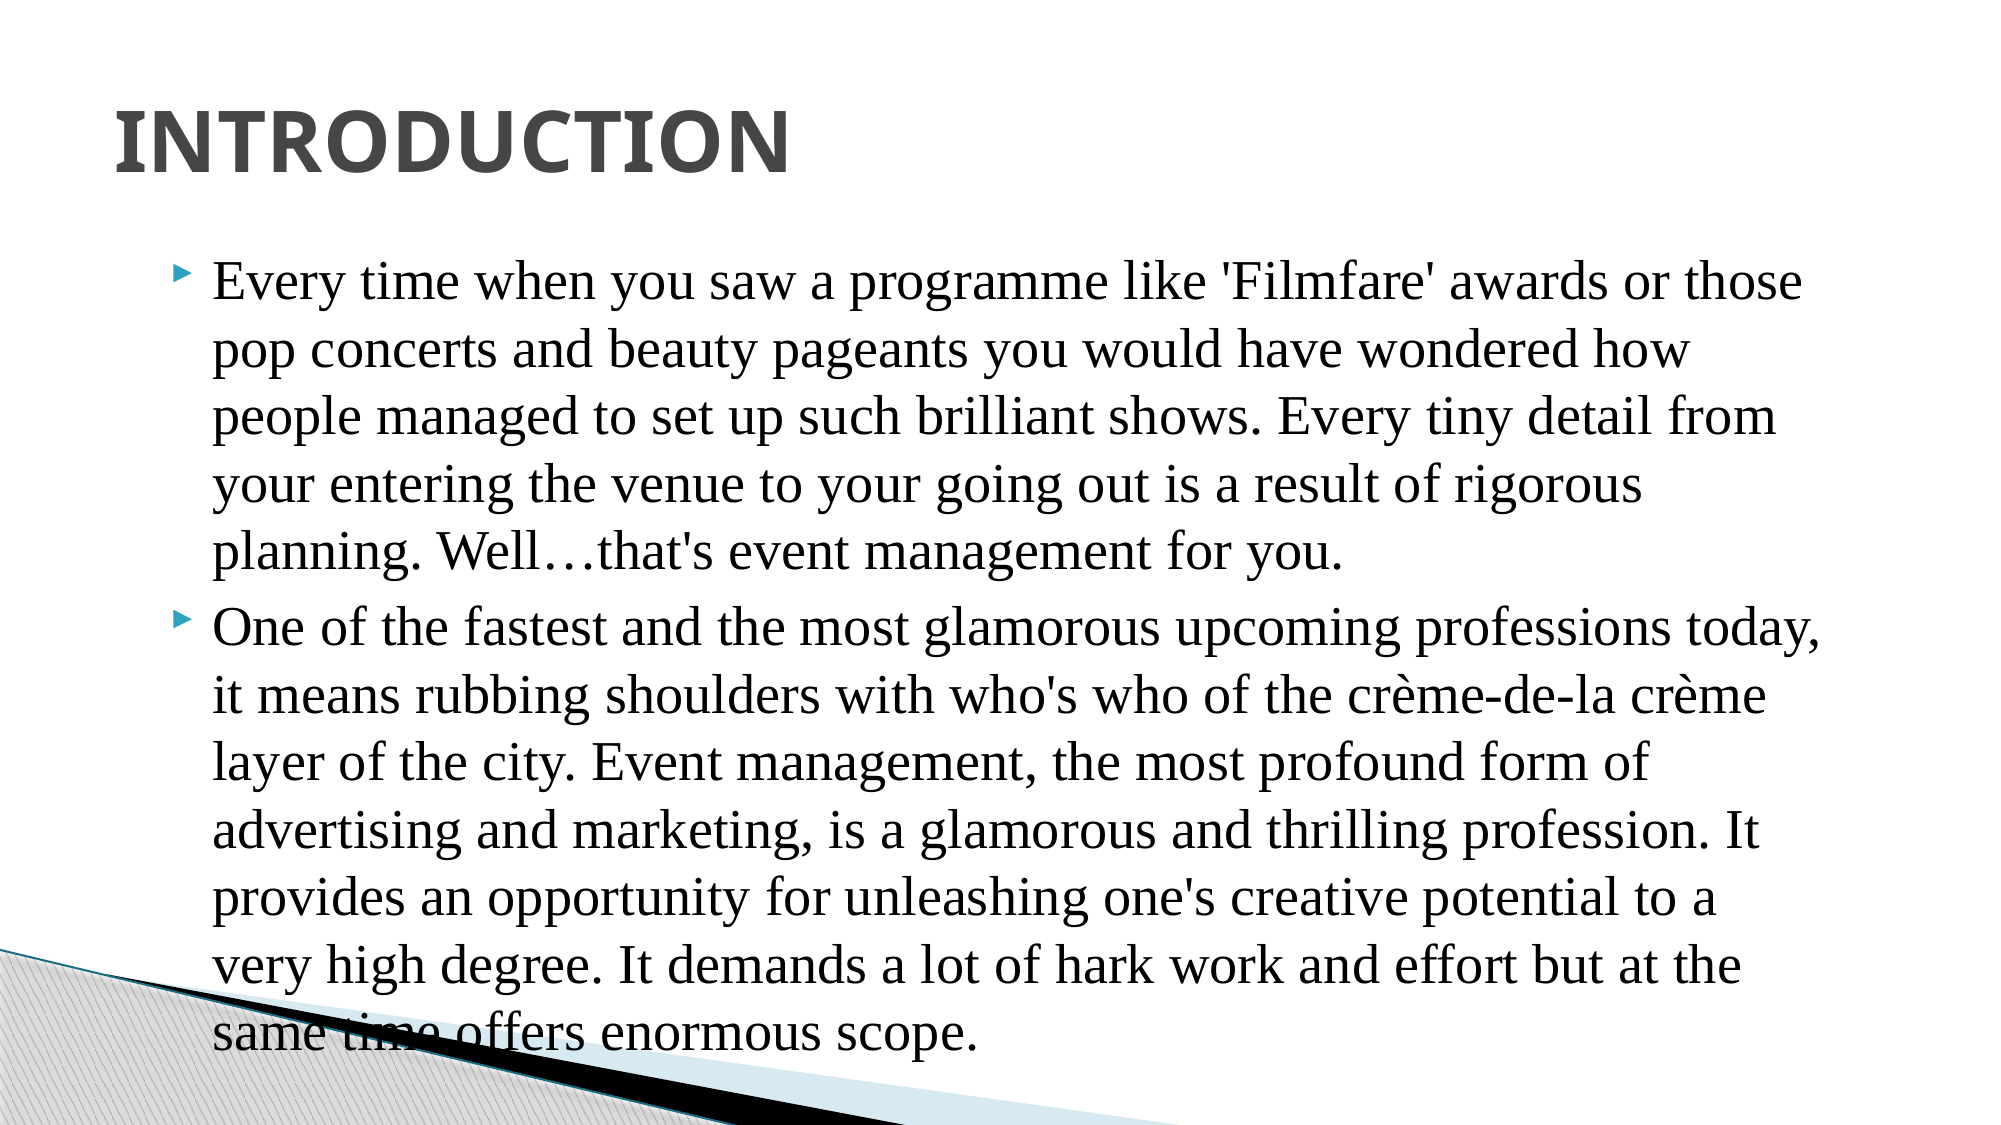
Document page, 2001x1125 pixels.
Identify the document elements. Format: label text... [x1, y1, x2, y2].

title INTRODUCTION [99, 45, 1900, 233]
list Every time when you saw a programme like 'Filmfare' awards or those pop concerts and beauty pageants you would have wondered how people managed to set up such brilliant shows. Every tiny detail from your entering the venue to your going out is a result of rigorous planning. Well…that's event management for you. One of the fastest and the most glamorous upcoming professions today, it means rubbing shoulders with who's who of the crème-de-la crème layer of the city. Event management, the most profound form of advertising and marketing, is a glamorous and thrilling profession. It provides an opportunity for unleashing one's creative potential to a very high degree. It demands a lot of hark work and effort but at the same time offers enormous scope. [137, 236, 1839, 1125]
